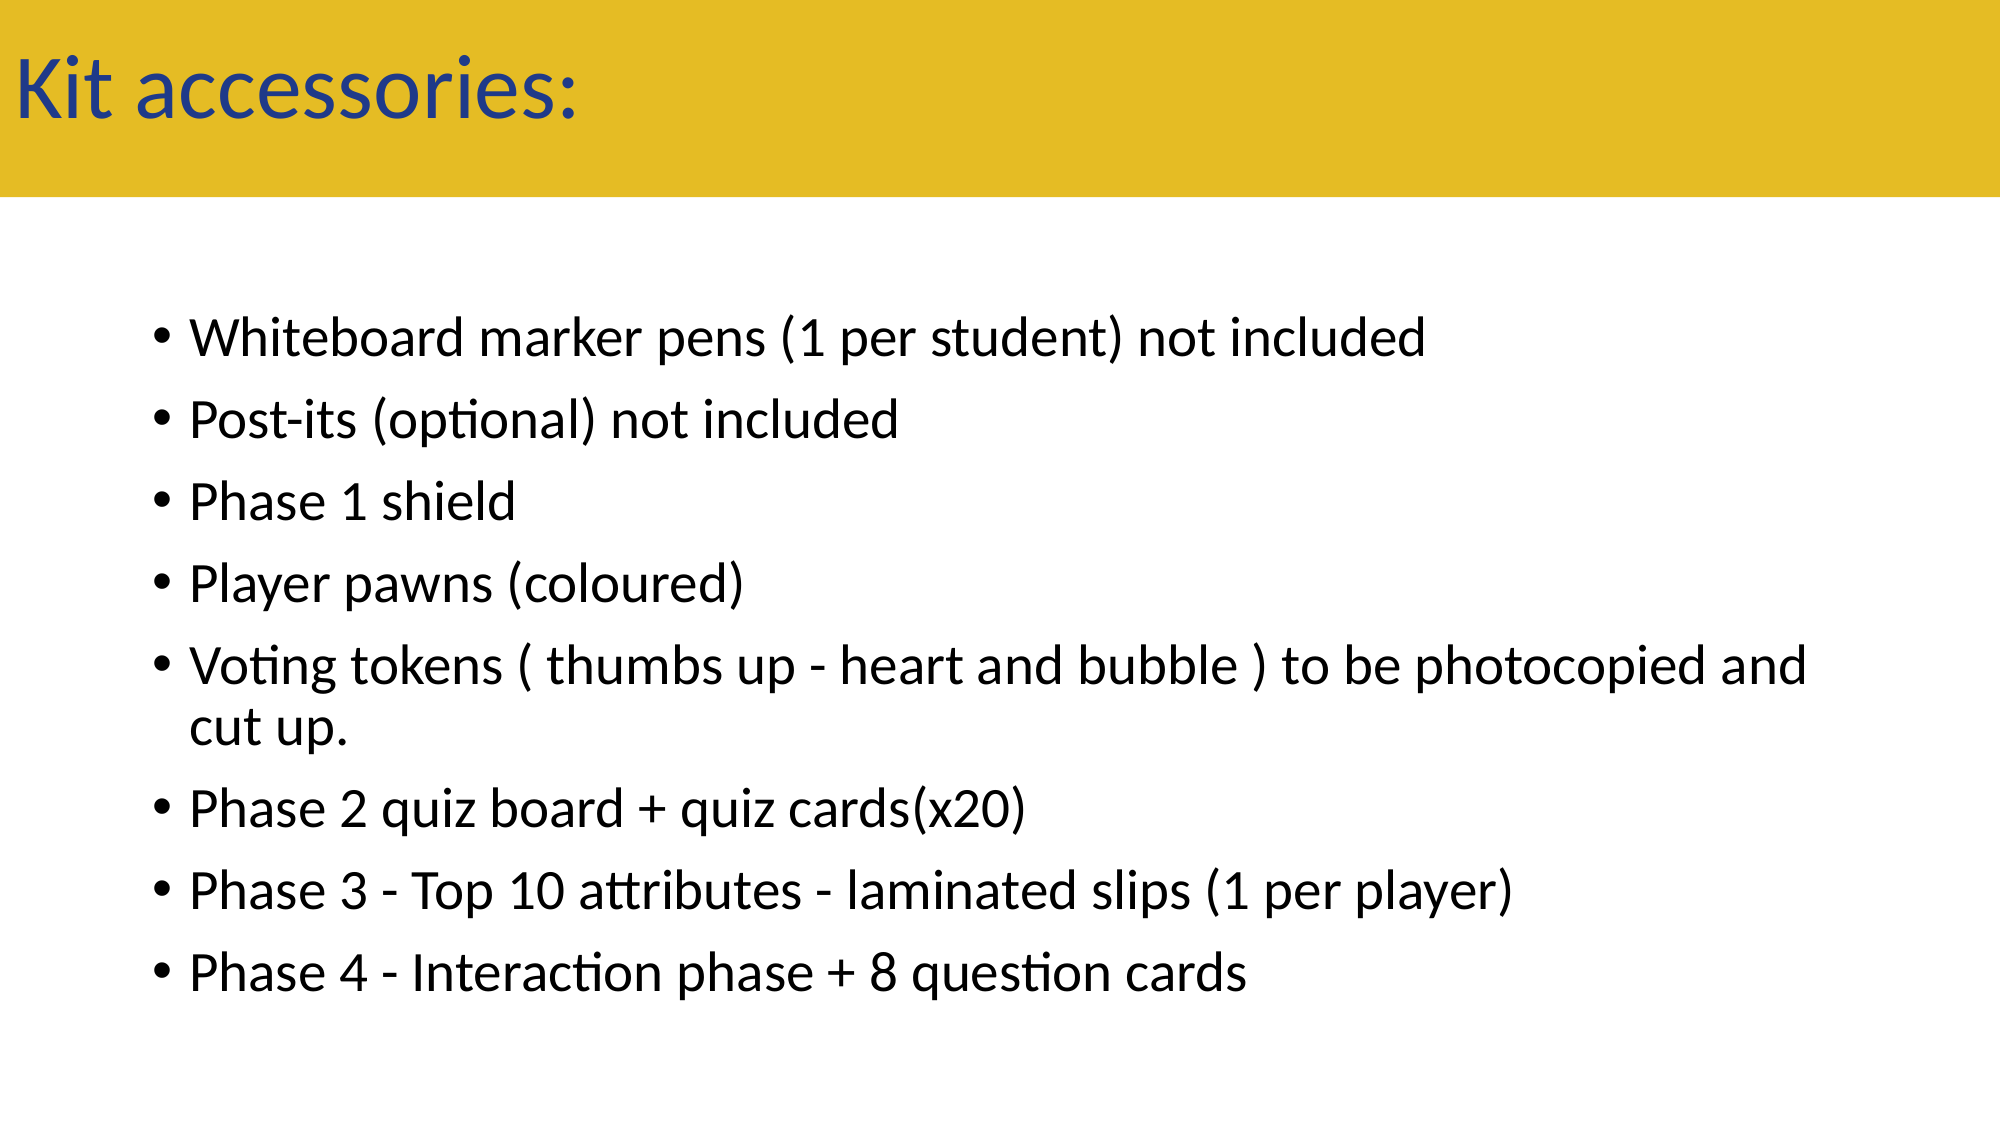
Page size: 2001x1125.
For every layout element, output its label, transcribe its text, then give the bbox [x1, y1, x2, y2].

list Whiteboard marker pens (1 per student) not included Post-its (optional) not included Phase 1 shield Player pawns (coloured) Voting tokens ( thumbs up - heart and bubble ) to be photocopied and cut up. Phase 2 quiz board + quiz cards(x20) Phase 3 - Top 10 attributes - laminated slips (1 per player) Phase 4 - Interaction phase + 8 question cards [137, 299, 1863, 1014]
text_box Kit accessories: [0, 0, 2000, 198]
